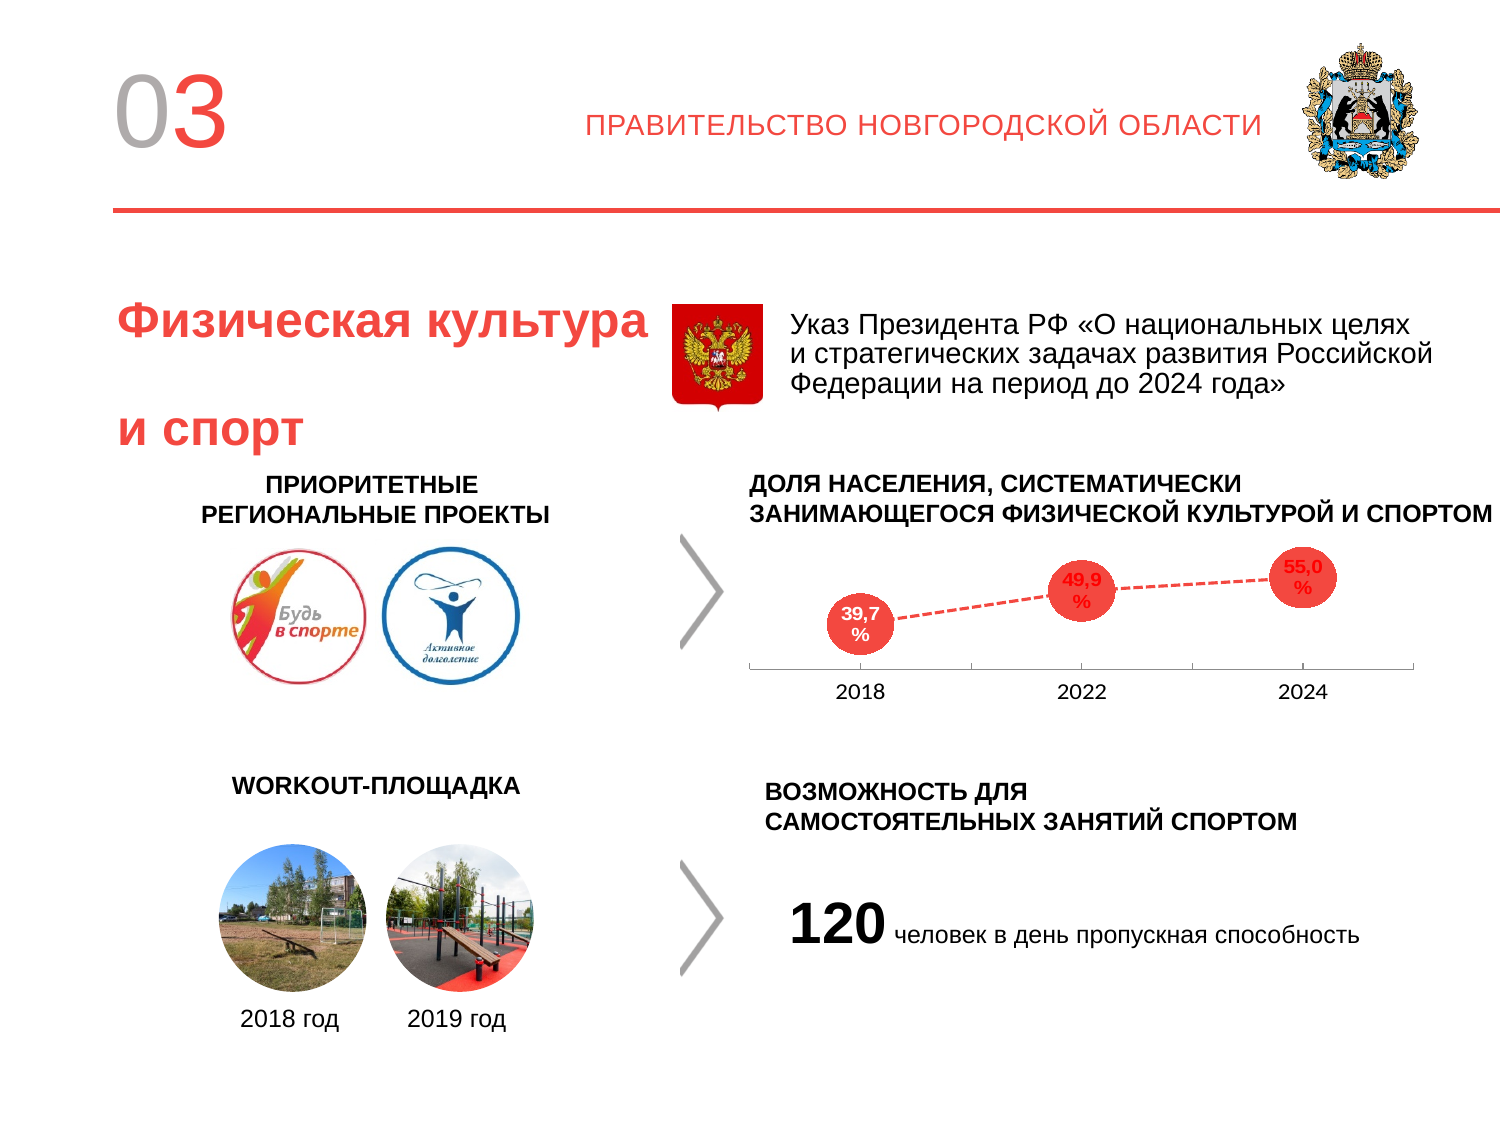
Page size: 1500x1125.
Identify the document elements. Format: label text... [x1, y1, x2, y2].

chart [736, 547, 1428, 709]
text_box 120 человек в день пропускная способность [774, 877, 1392, 993]
picture [218, 844, 367, 992]
text_box ВОЗМОЖНОСТЬ ДЛЯ САМОСТОЯТЕЛЬНЫХ ЗАНЯТИЙ СПОРТОМ [749, 768, 1377, 844]
title Физическая культура и спорт [103, 287, 673, 505]
picture [1302, 43, 1419, 179]
text_box 03 [98, 36, 312, 177]
text_box WORKOUT-ПЛОЩАДКА [213, 762, 539, 807]
text_box 2019 год [392, 995, 539, 1070]
picture [648, 884, 780, 952]
picture [230, 548, 367, 685]
text_box Указ Президента РФ «О национальных целях и стратегических задачах развития Российской Федерации на период до 2024 года» [774, 304, 1467, 407]
text_box ПРАВИТЕЛЬСТВО НОВГОРОДСКОЙ ОБЛАСТИ [570, 102, 1302, 147]
picture [386, 844, 534, 992]
text_box 2018 год [225, 995, 372, 1070]
picture [375, 539, 534, 693]
picture [672, 304, 763, 412]
picture [648, 557, 780, 626]
text_box ПРИОРИТЕТНЫЕ РЕГИОНАЛЬНЫЕ ПРОЕКТЫ [186, 460, 566, 536]
text_box ДОЛЯ НАСЕЛЕНИЯ, СИСТЕМАТИЧЕСКИ ЗАНИМАЮЩЕГОСЯ ФИЗИЧЕСКОЙ КУЛЬТУРОЙ И СПОРТОМ [734, 460, 1500, 536]
